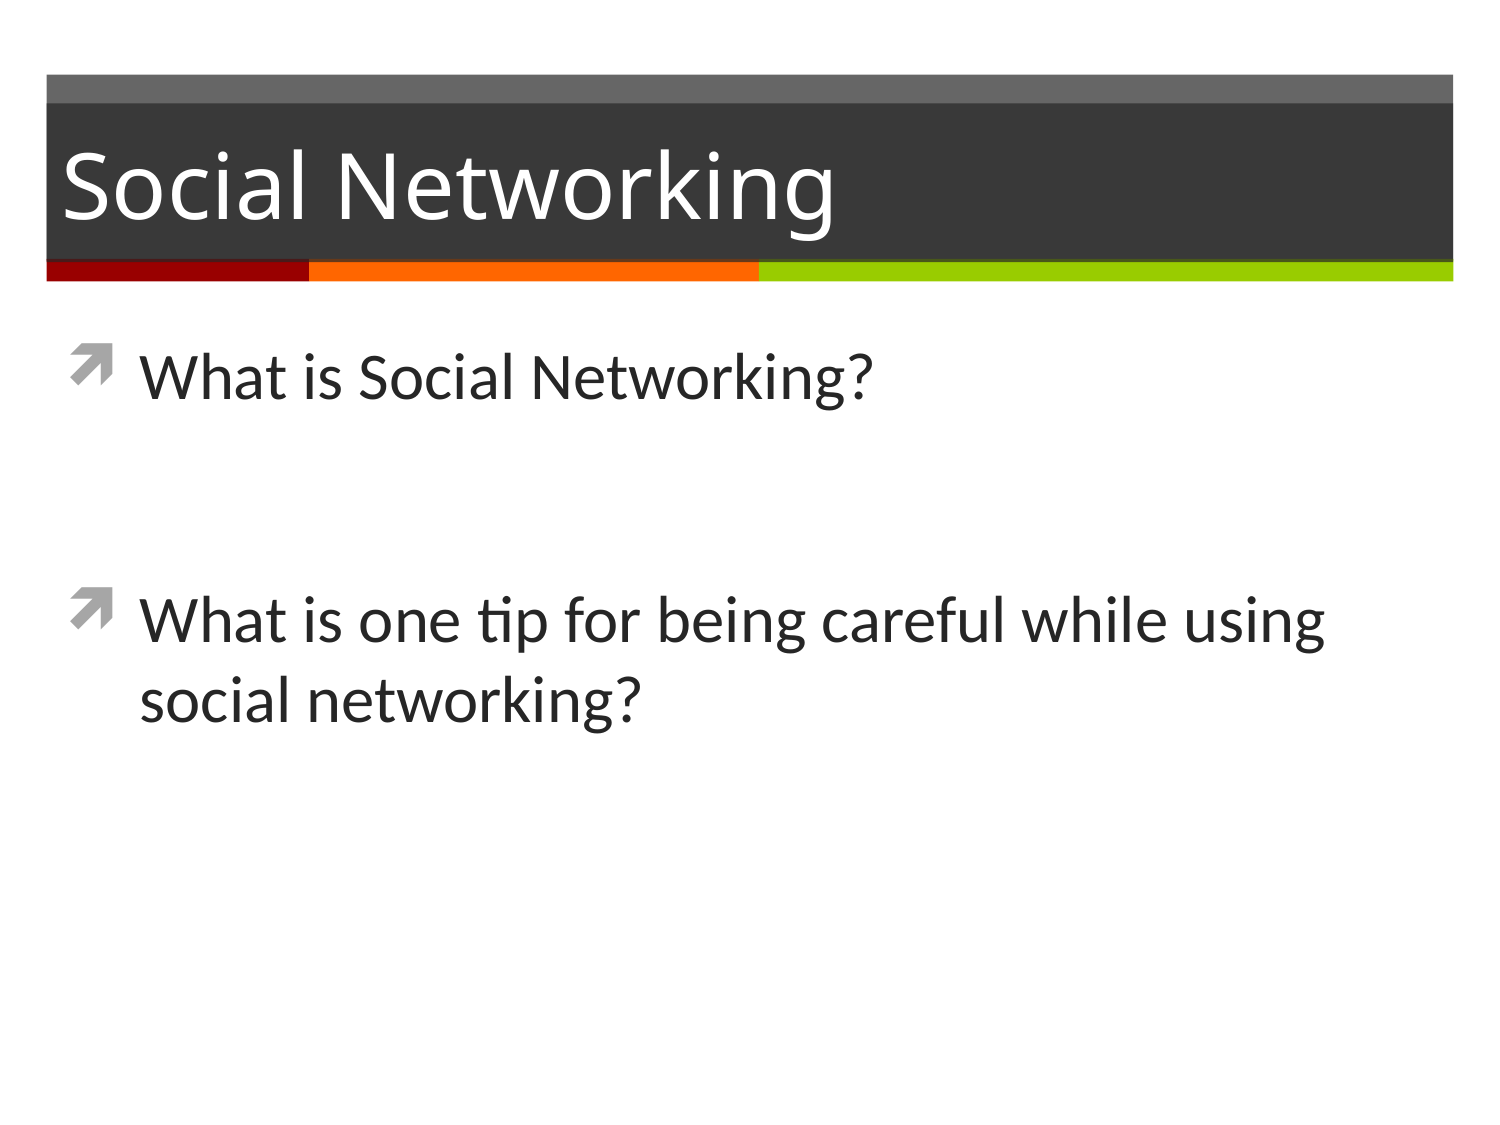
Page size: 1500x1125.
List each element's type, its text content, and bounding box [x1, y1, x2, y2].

title Social Networking [46, 103, 1454, 263]
list What is Social Networking? What is one tip for being careful while using social networking? [50, 324, 1438, 980]
